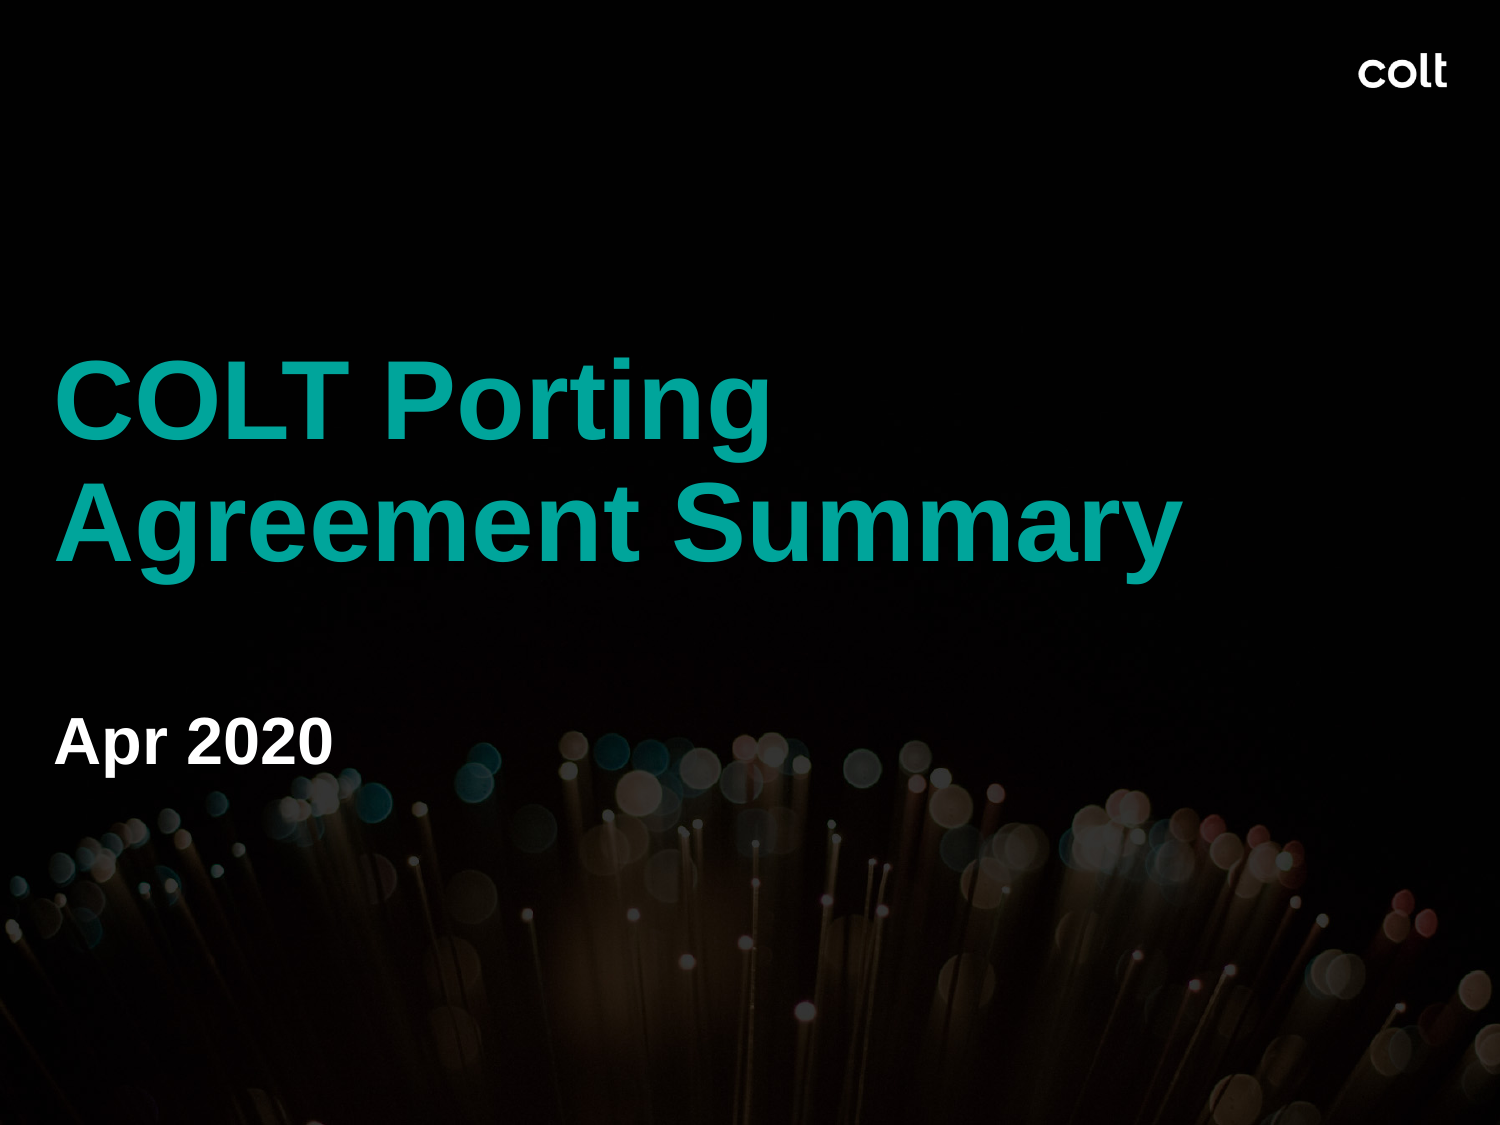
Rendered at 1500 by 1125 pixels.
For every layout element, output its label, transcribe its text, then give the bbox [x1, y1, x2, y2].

picture [0, 0, 1500, 1125]
title COLT Porting Agreement Summary Apr 2020 [53, 342, 1365, 597]
